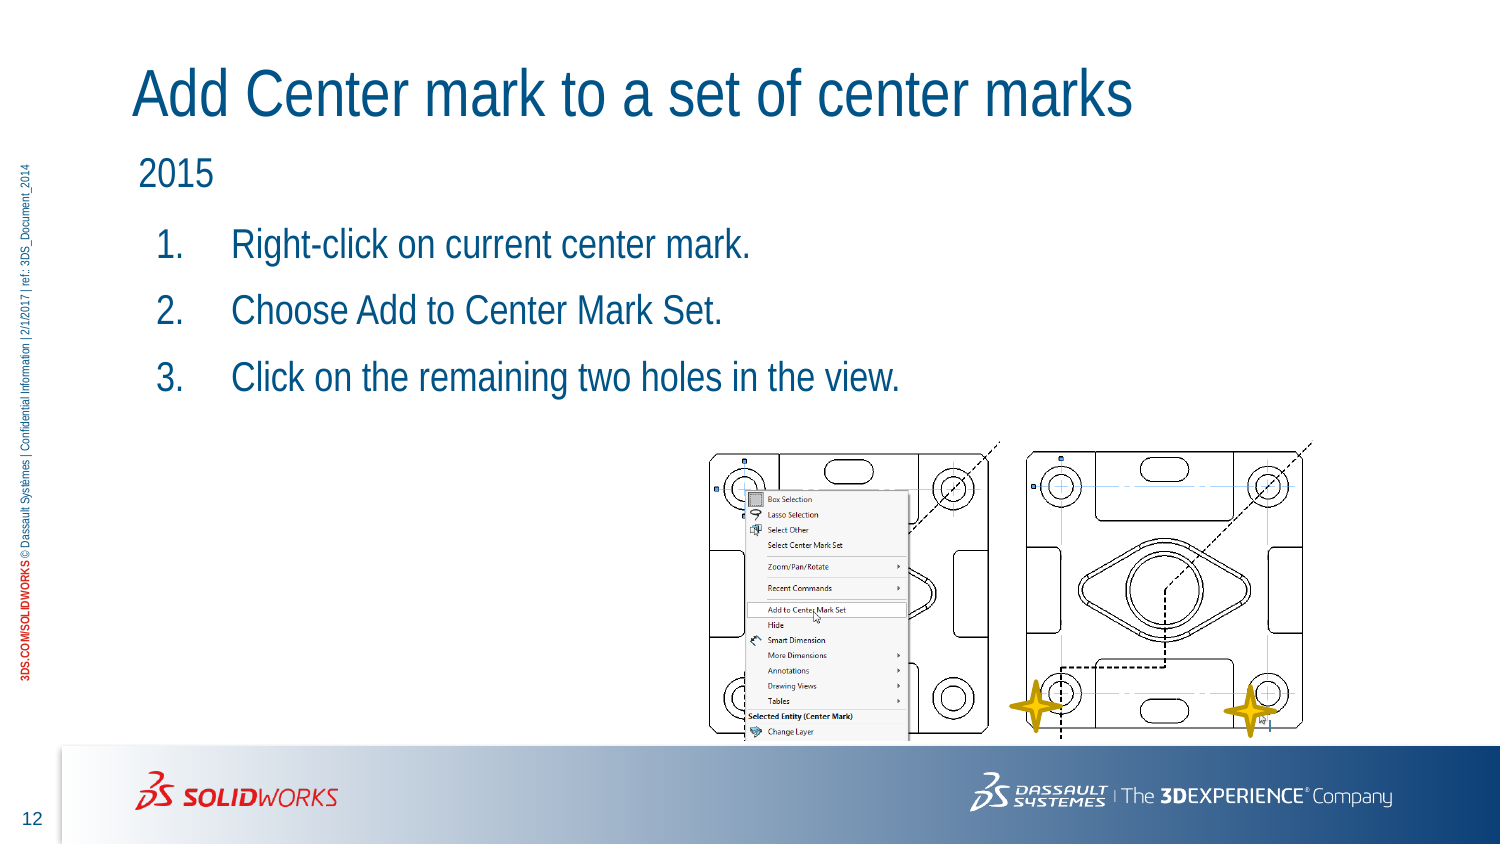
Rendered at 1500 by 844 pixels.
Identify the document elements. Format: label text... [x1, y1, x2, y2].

picture [962, 771, 1400, 812]
picture [687, 434, 1000, 741]
picture [1010, 434, 1313, 740]
list 2015 [123, 138, 1412, 204]
list Right-click on current center mark. Choose Add to Center Mark Set. Click on the remaining two holes in the view. [141, 209, 1418, 729]
title Add Center mark to a set of center marks [118, 59, 1418, 121]
picture [135, 771, 338, 810]
